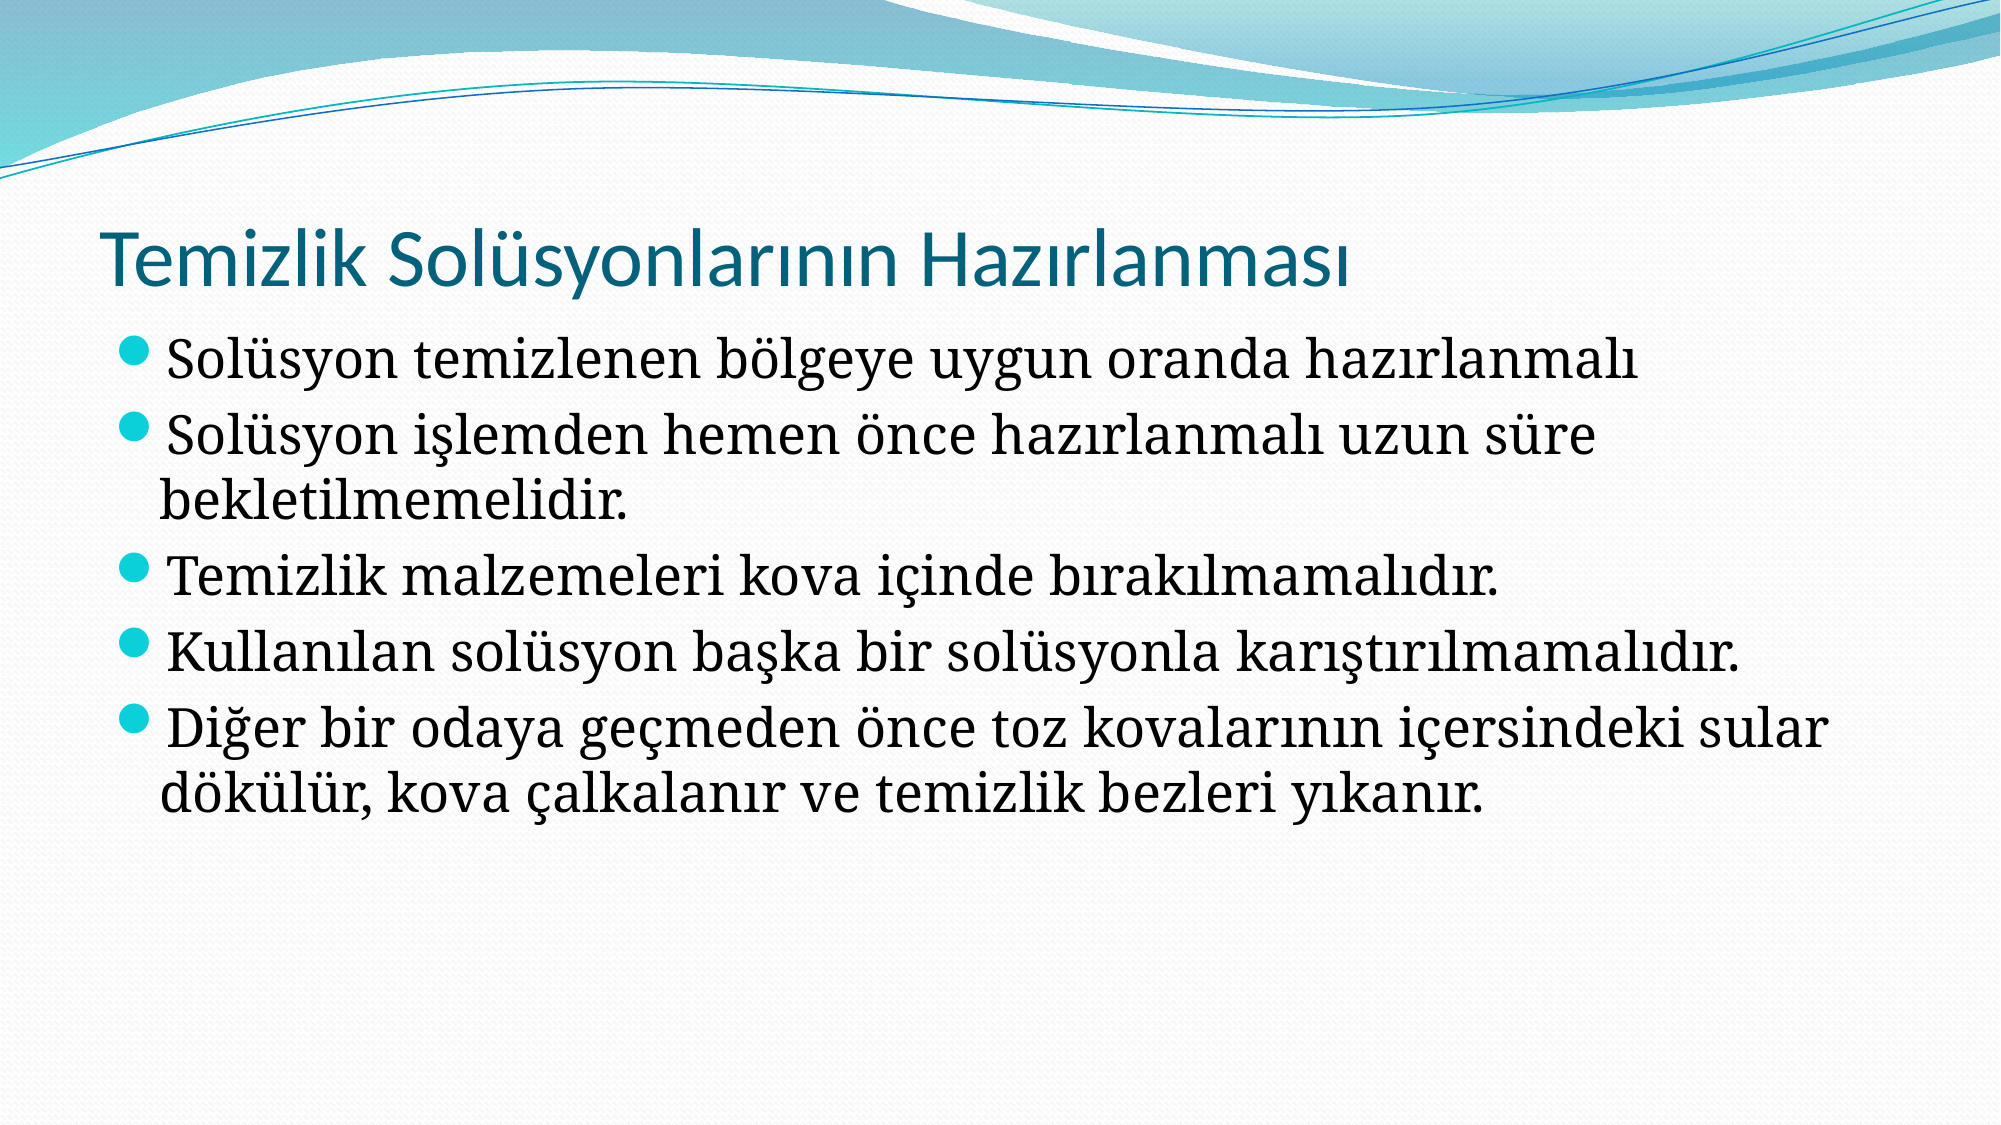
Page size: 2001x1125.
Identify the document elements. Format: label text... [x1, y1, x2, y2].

title Temizlik Solüsyonlarının Hazırlanması [99, 115, 1900, 303]
list Solüsyon temizlenen bölgeye uygun oranda hazırlanmalı Solüsyon işlemden hemen önce hazırlanmalı uzun süre bekletilmemelidir. Temizlik malzemeleri kova içinde bırakılmamalıdır. Kullanılan solüsyon başka bir solüsyonla karıştırılmamalıdır. Diğer bir odaya geçmeden önce toz kovalarının içersindeki sular dökülür, kova çalkalanır ve temizlik bezleri yıkanır. [99, 317, 1900, 1038]
